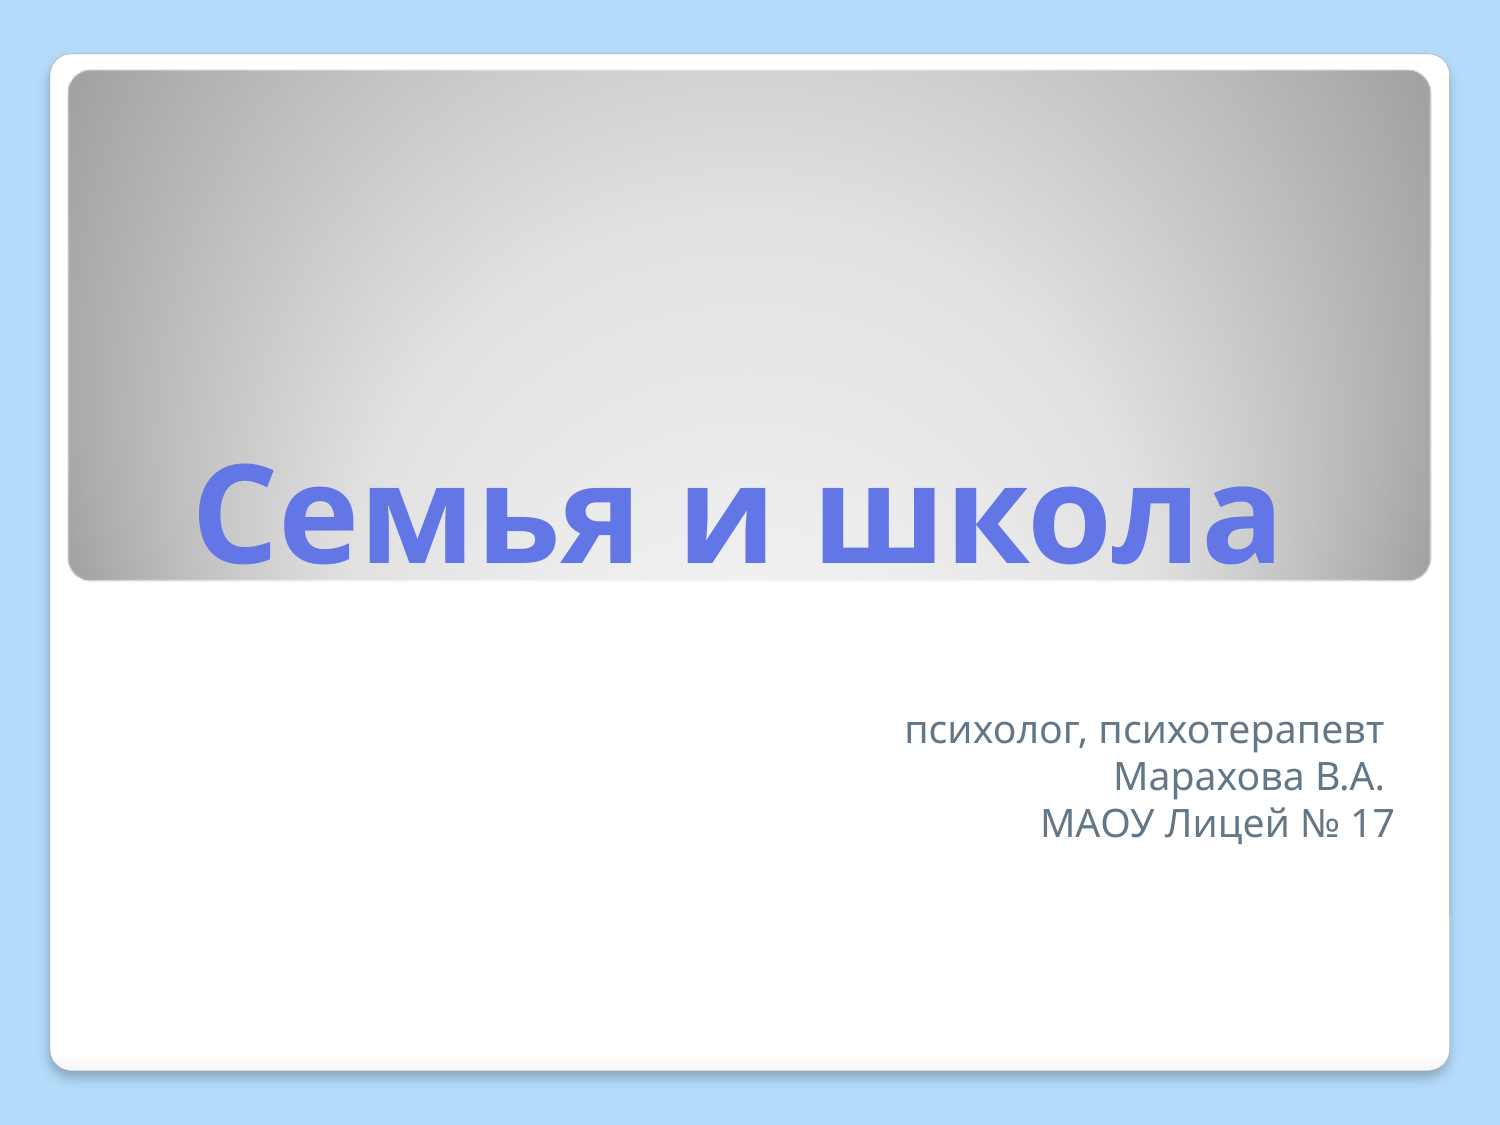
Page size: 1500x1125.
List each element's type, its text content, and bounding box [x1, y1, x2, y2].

subtitle психолог, психотерапевт Марахова В.А. МАОУ Лицей № 17 [135, 703, 1411, 855]
title Семья и школа [118, 298, 1394, 599]
picture [67, 69, 1432, 582]
